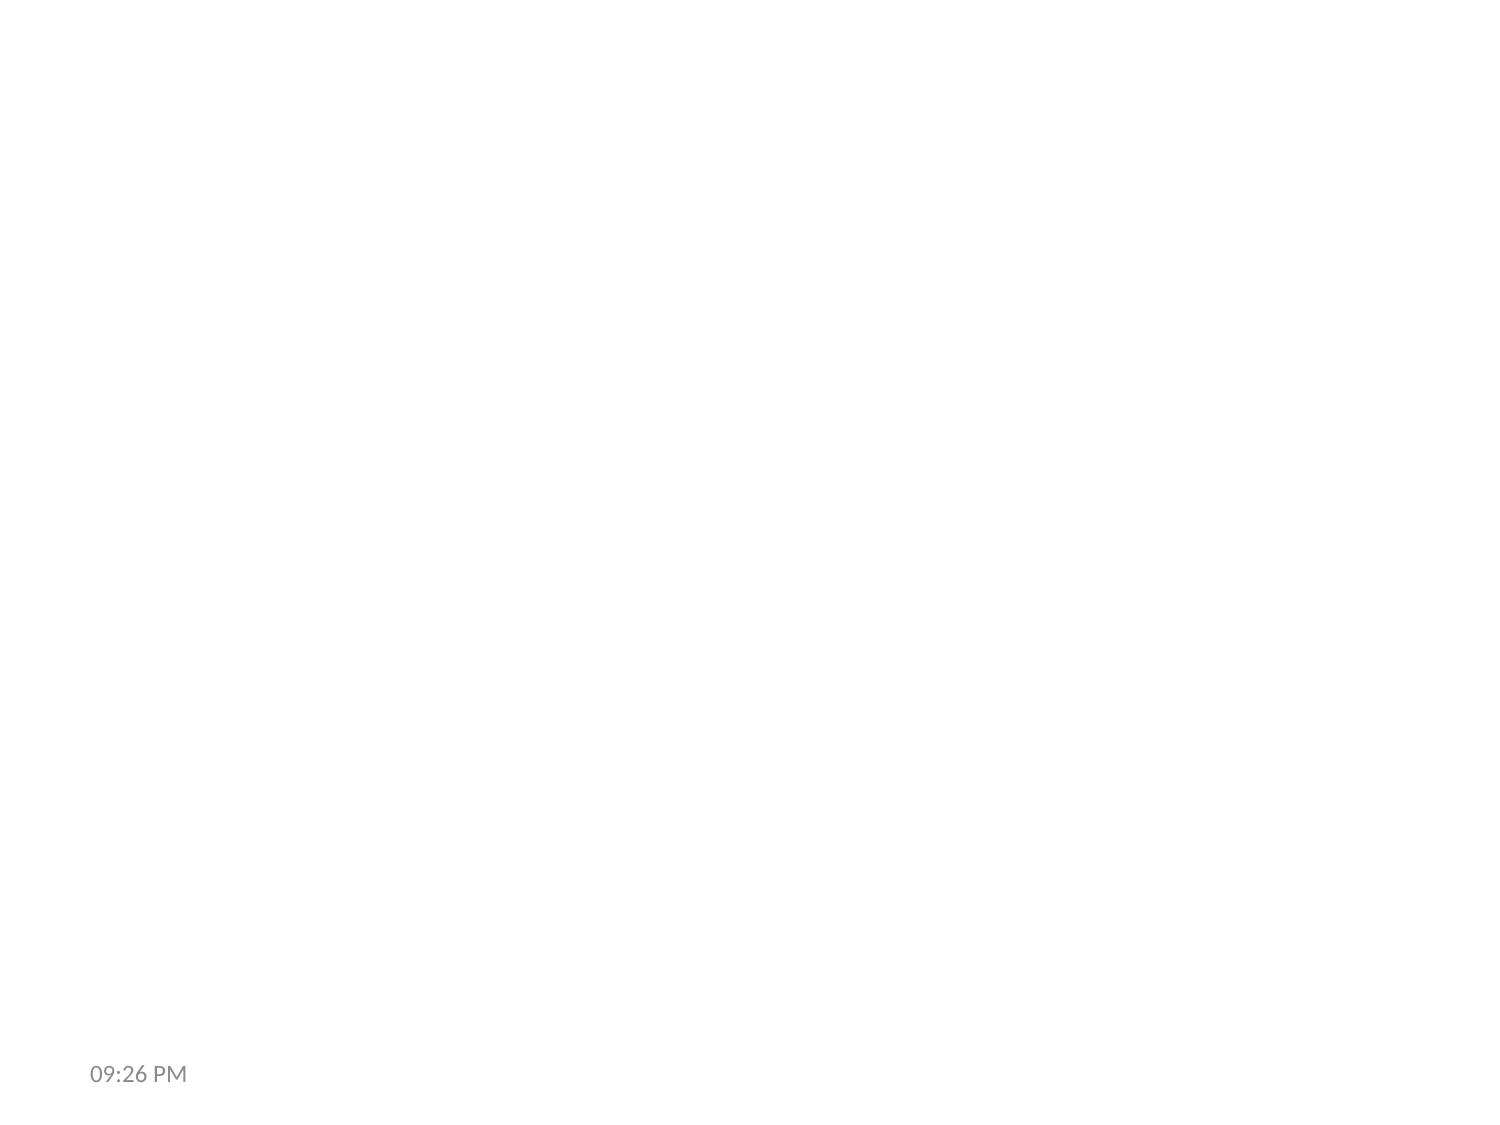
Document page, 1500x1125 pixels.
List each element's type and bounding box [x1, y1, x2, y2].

slide_number [75, 1042, 425, 1103]
